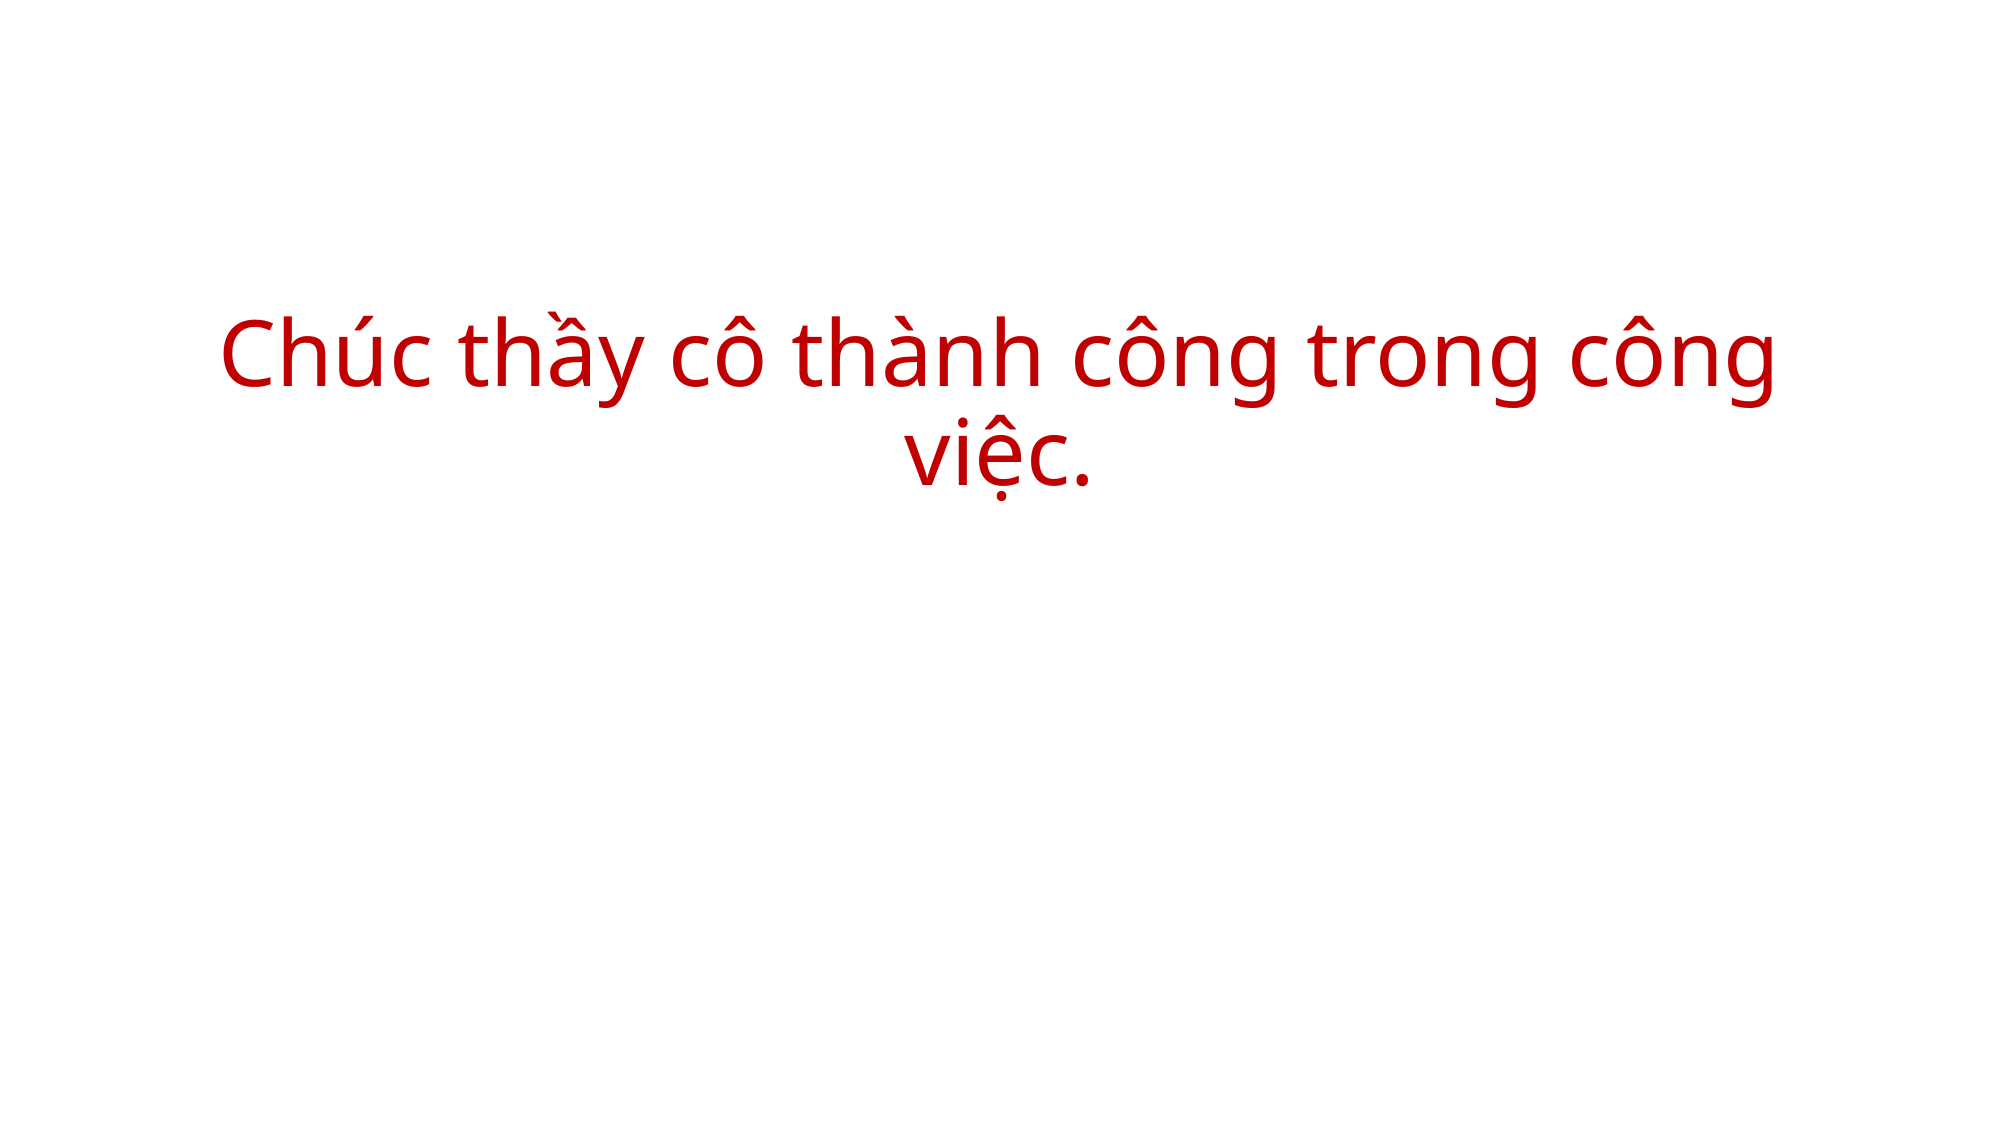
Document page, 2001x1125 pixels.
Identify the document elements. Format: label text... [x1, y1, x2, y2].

title Chúc thầy cô thành công trong công việc. [137, 297, 1863, 516]
